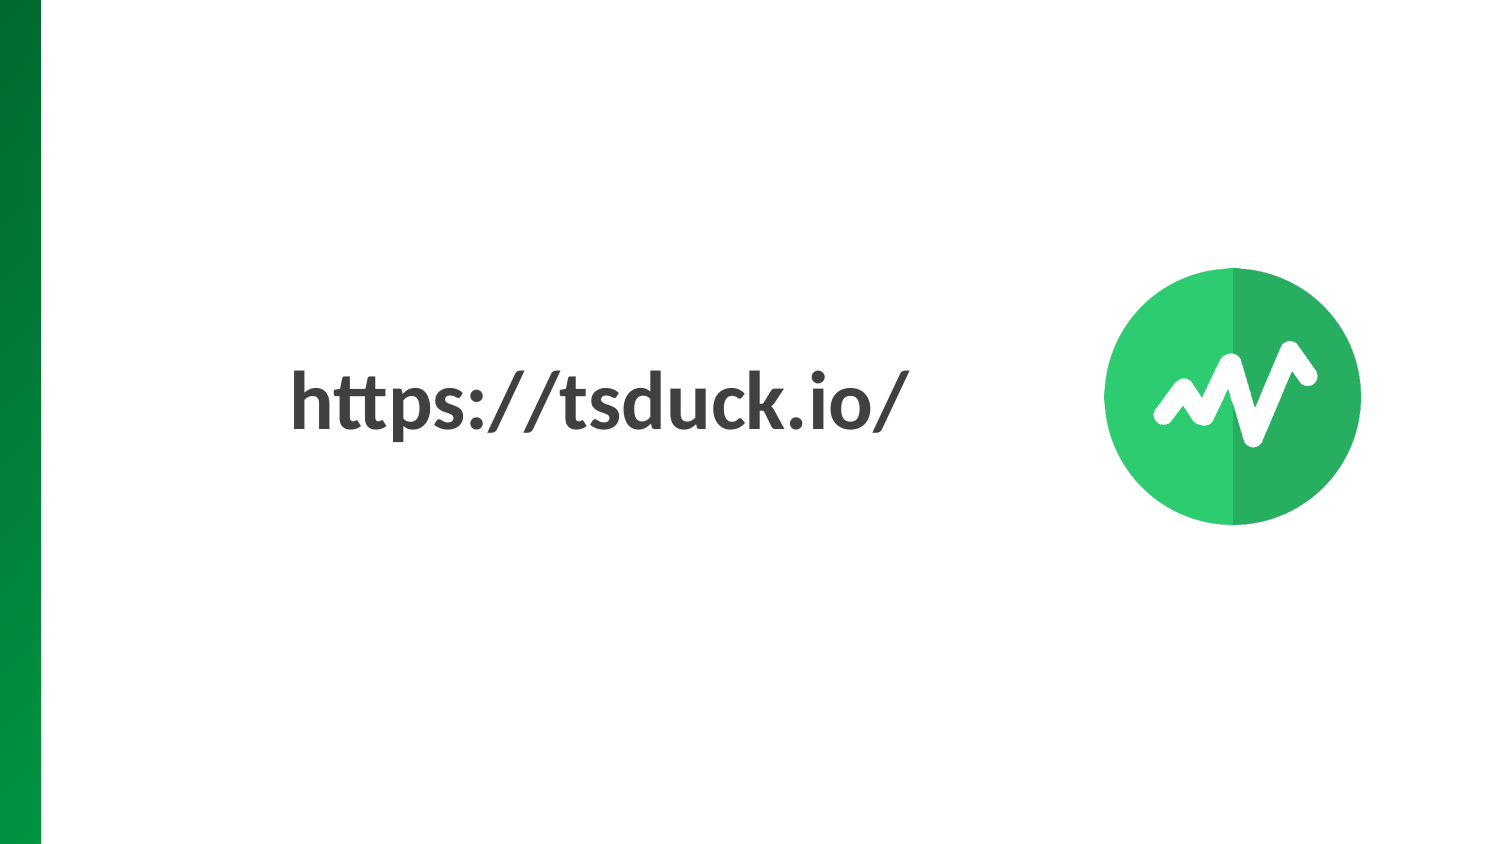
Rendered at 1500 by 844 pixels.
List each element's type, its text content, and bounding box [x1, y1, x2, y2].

picture [1104, 268, 1361, 525]
title https://tsduck.io/ [106, 307, 1093, 486]
